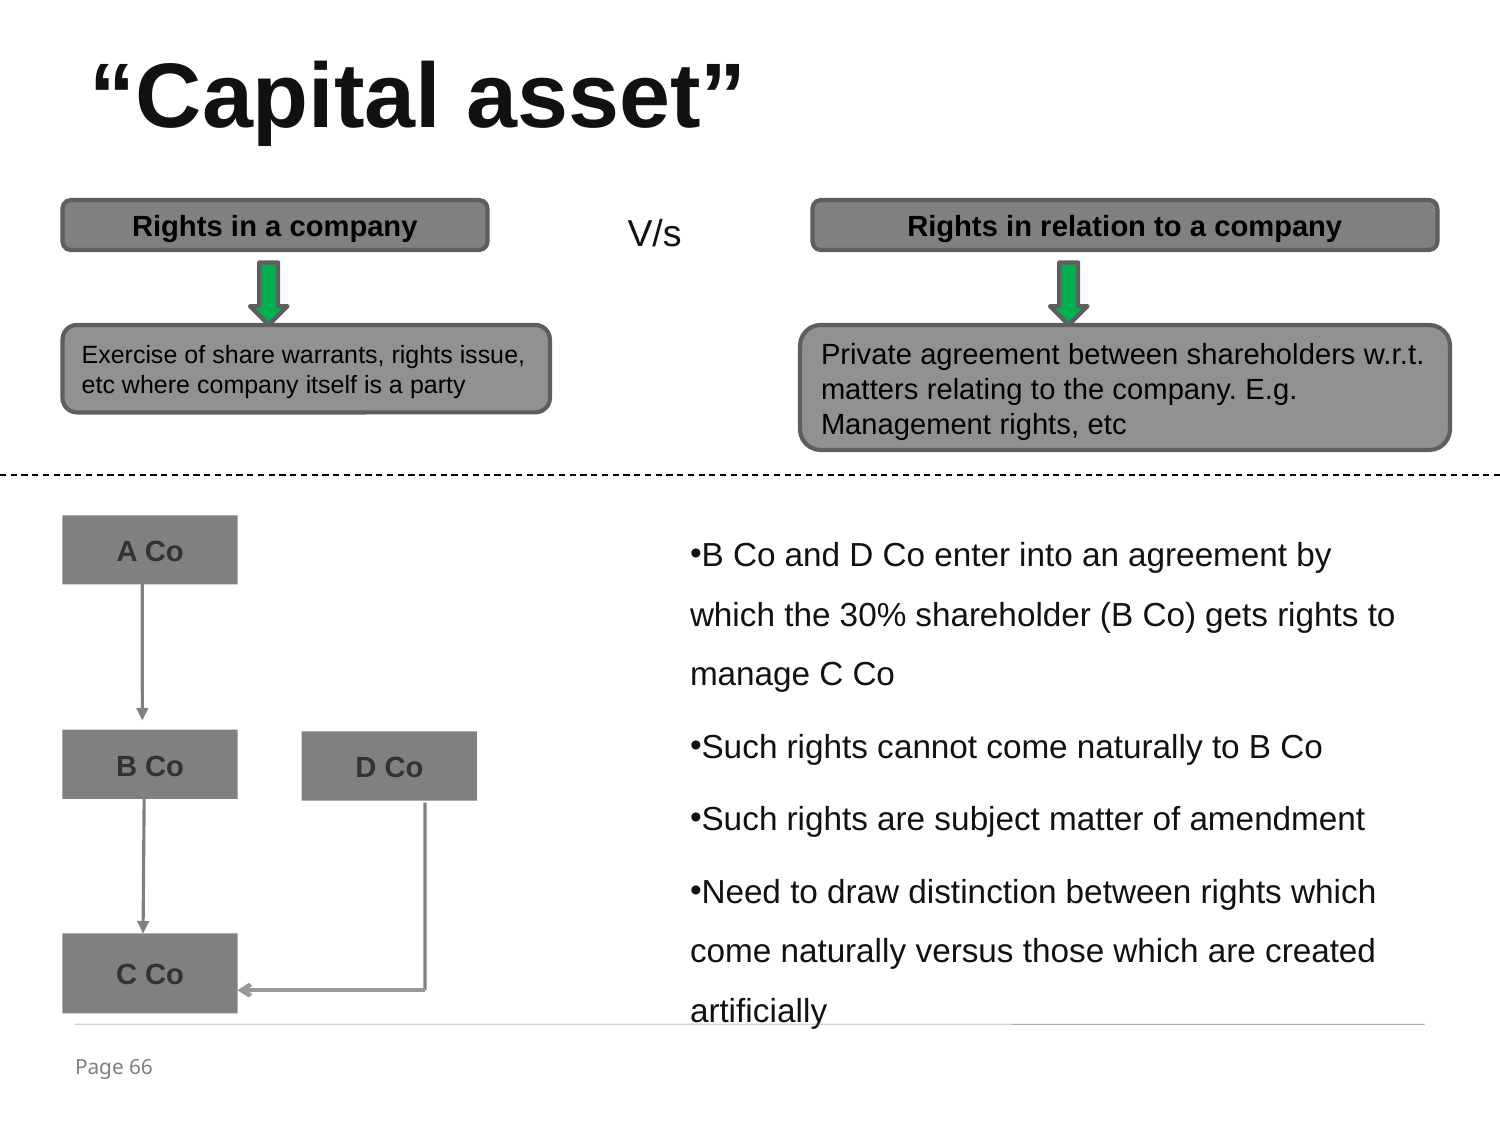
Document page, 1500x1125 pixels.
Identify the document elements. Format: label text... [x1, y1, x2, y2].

text_box [1048, 260, 1090, 322]
text_box V/s [612, 201, 725, 262]
text_box Rights in relation to a company [810, 197, 1440, 253]
text_box Private agreement between shareholders w.r.t. matters relating to the company. E.g. Management rights, etc [797, 322, 1453, 453]
text_box Rights in a company [60, 197, 490, 253]
text_box “Capital asset” [74, 45, 1425, 173]
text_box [62, 514, 478, 1014]
list B Co and D Co enter into an agreement by which the 30% shareholder (B Co) gets rights to manage C Co Such rights cannot come naturally to B Co Such rights are subject matter of amendment Need to draw distinction between rights which come naturally versus those which are created artificially [675, 505, 1426, 1050]
text_box Exercise of share warrants, rights issue, etc where company itself is a party [60, 322, 553, 415]
text_box [248, 260, 290, 322]
